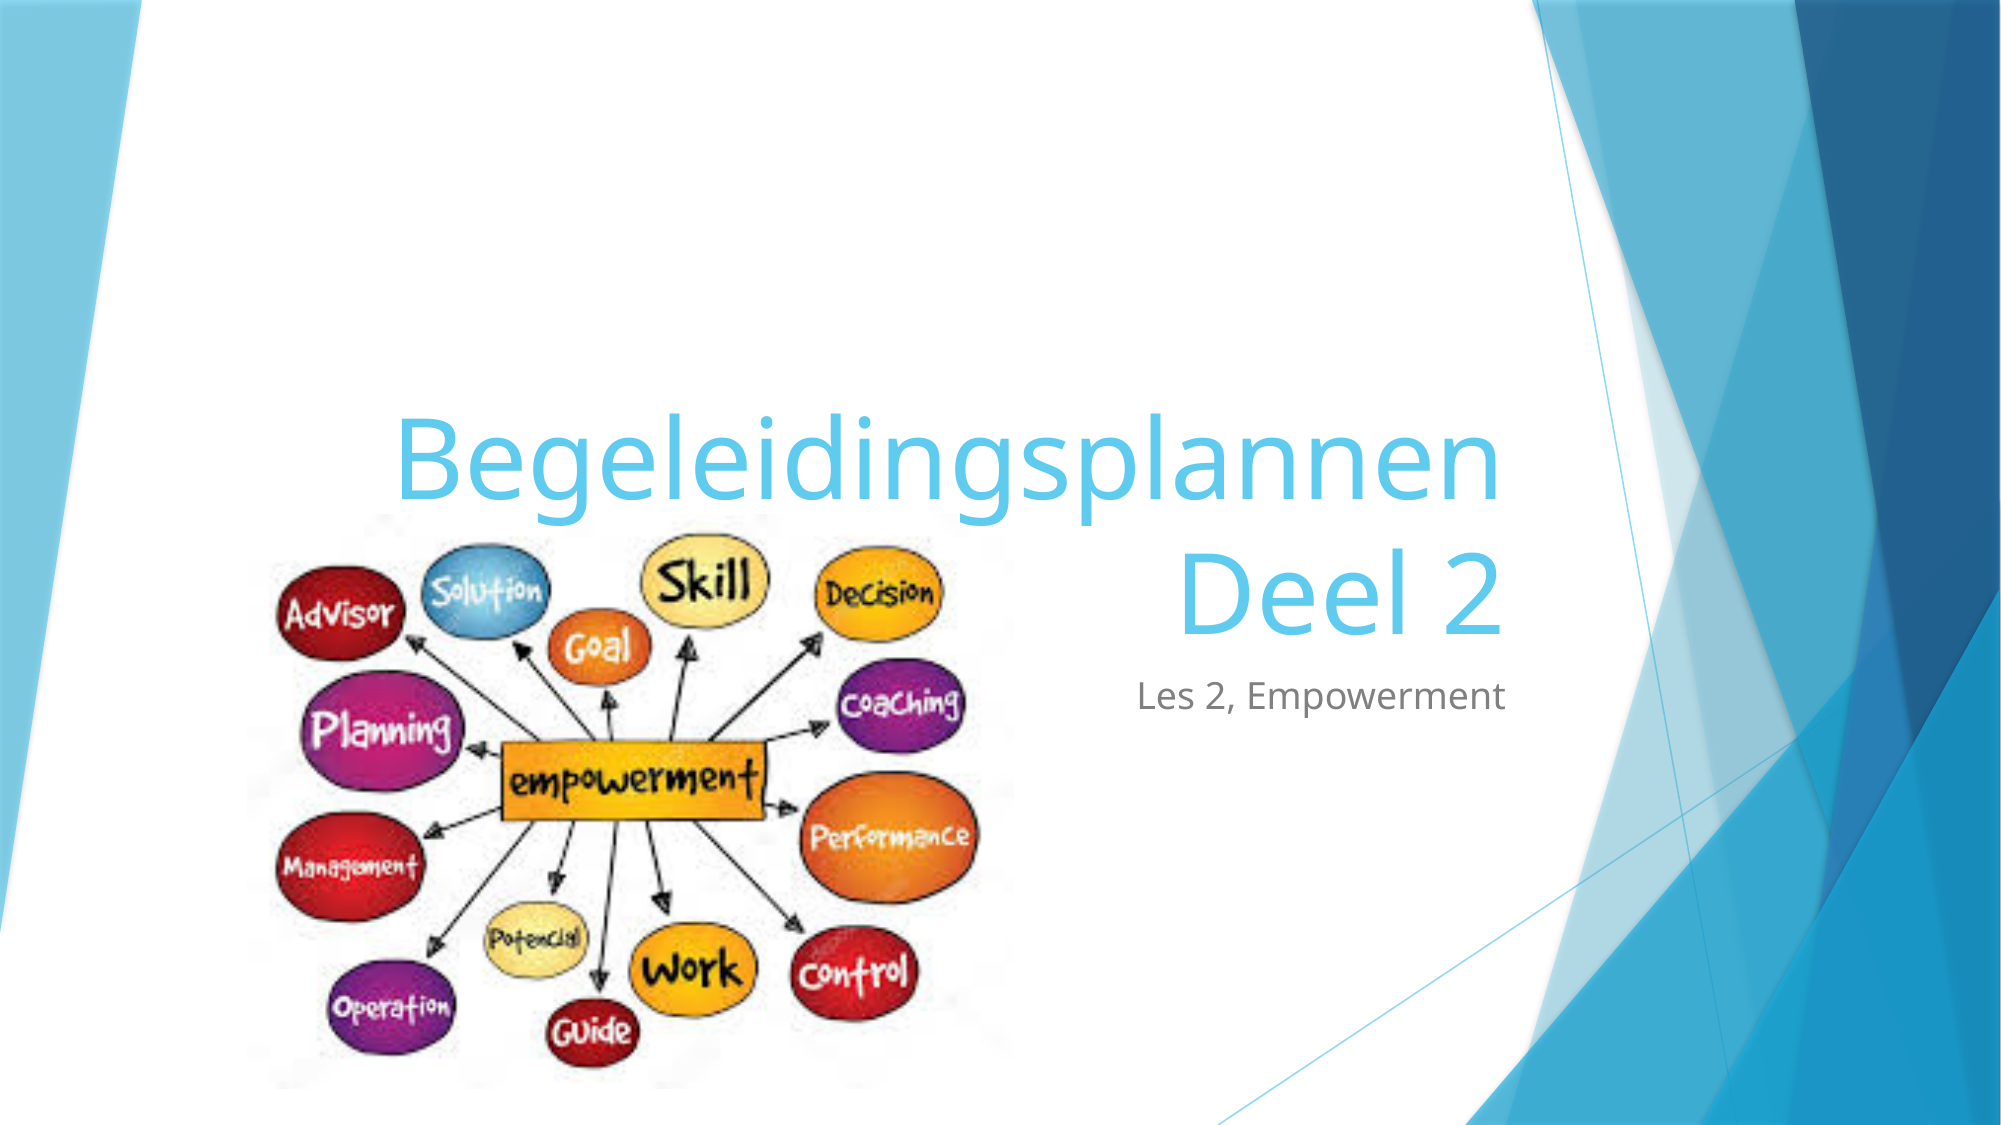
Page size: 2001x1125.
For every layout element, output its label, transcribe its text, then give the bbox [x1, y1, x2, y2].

subtitle Les 2, Empowerment [1019, 664, 1522, 845]
title Begeleidingsplannen Deel 2 [247, 394, 1522, 664]
picture [246, 513, 1015, 1090]
